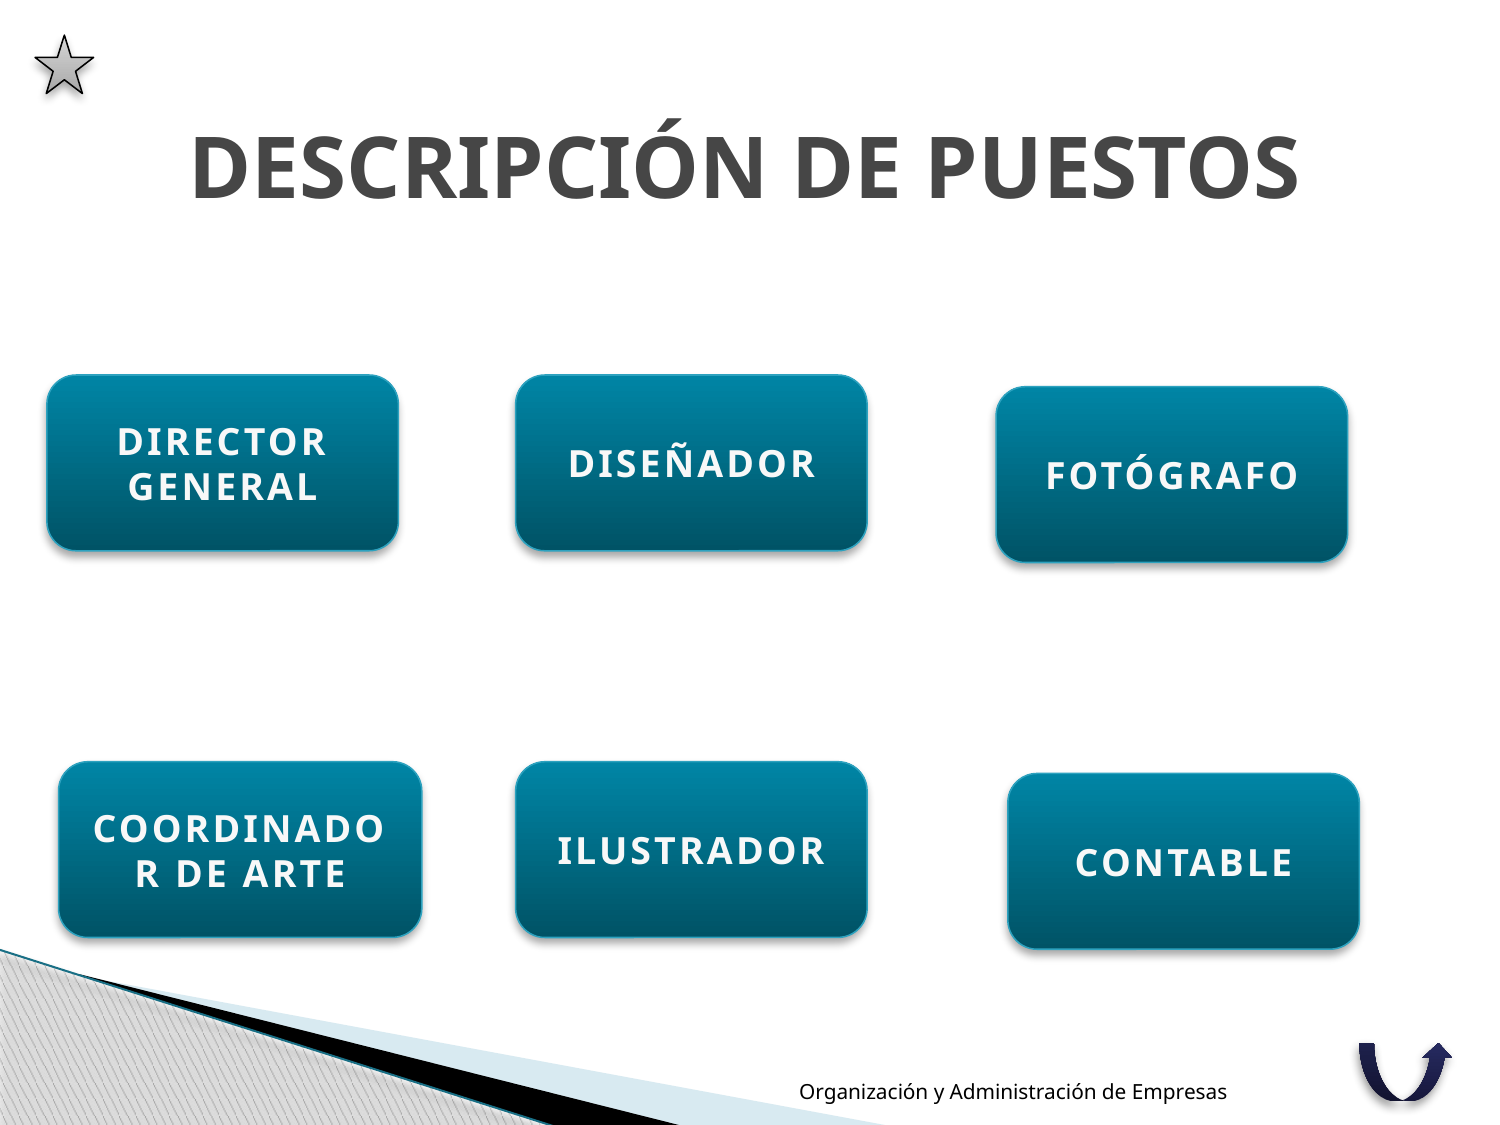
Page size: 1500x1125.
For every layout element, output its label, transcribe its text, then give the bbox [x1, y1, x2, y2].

text_box DIRECTOR GENERAL [46, 374, 400, 552]
text_box [1359, 1042, 1452, 1102]
text_box COORDINADOR DE ARTE [57, 760, 423, 939]
title DESCRIPCIÓN DE PUESTOS [70, 70, 1421, 258]
text_box [34, 34, 95, 95]
text_box ILUSTRADOR [514, 760, 868, 939]
text_box CONTABLE [1007, 772, 1361, 951]
footer Organización y Administración de Empresas [718, 1051, 1243, 1112]
text_box FOTÓGRAFO [995, 385, 1349, 564]
text_box DISEÑADOR [514, 374, 868, 552]
